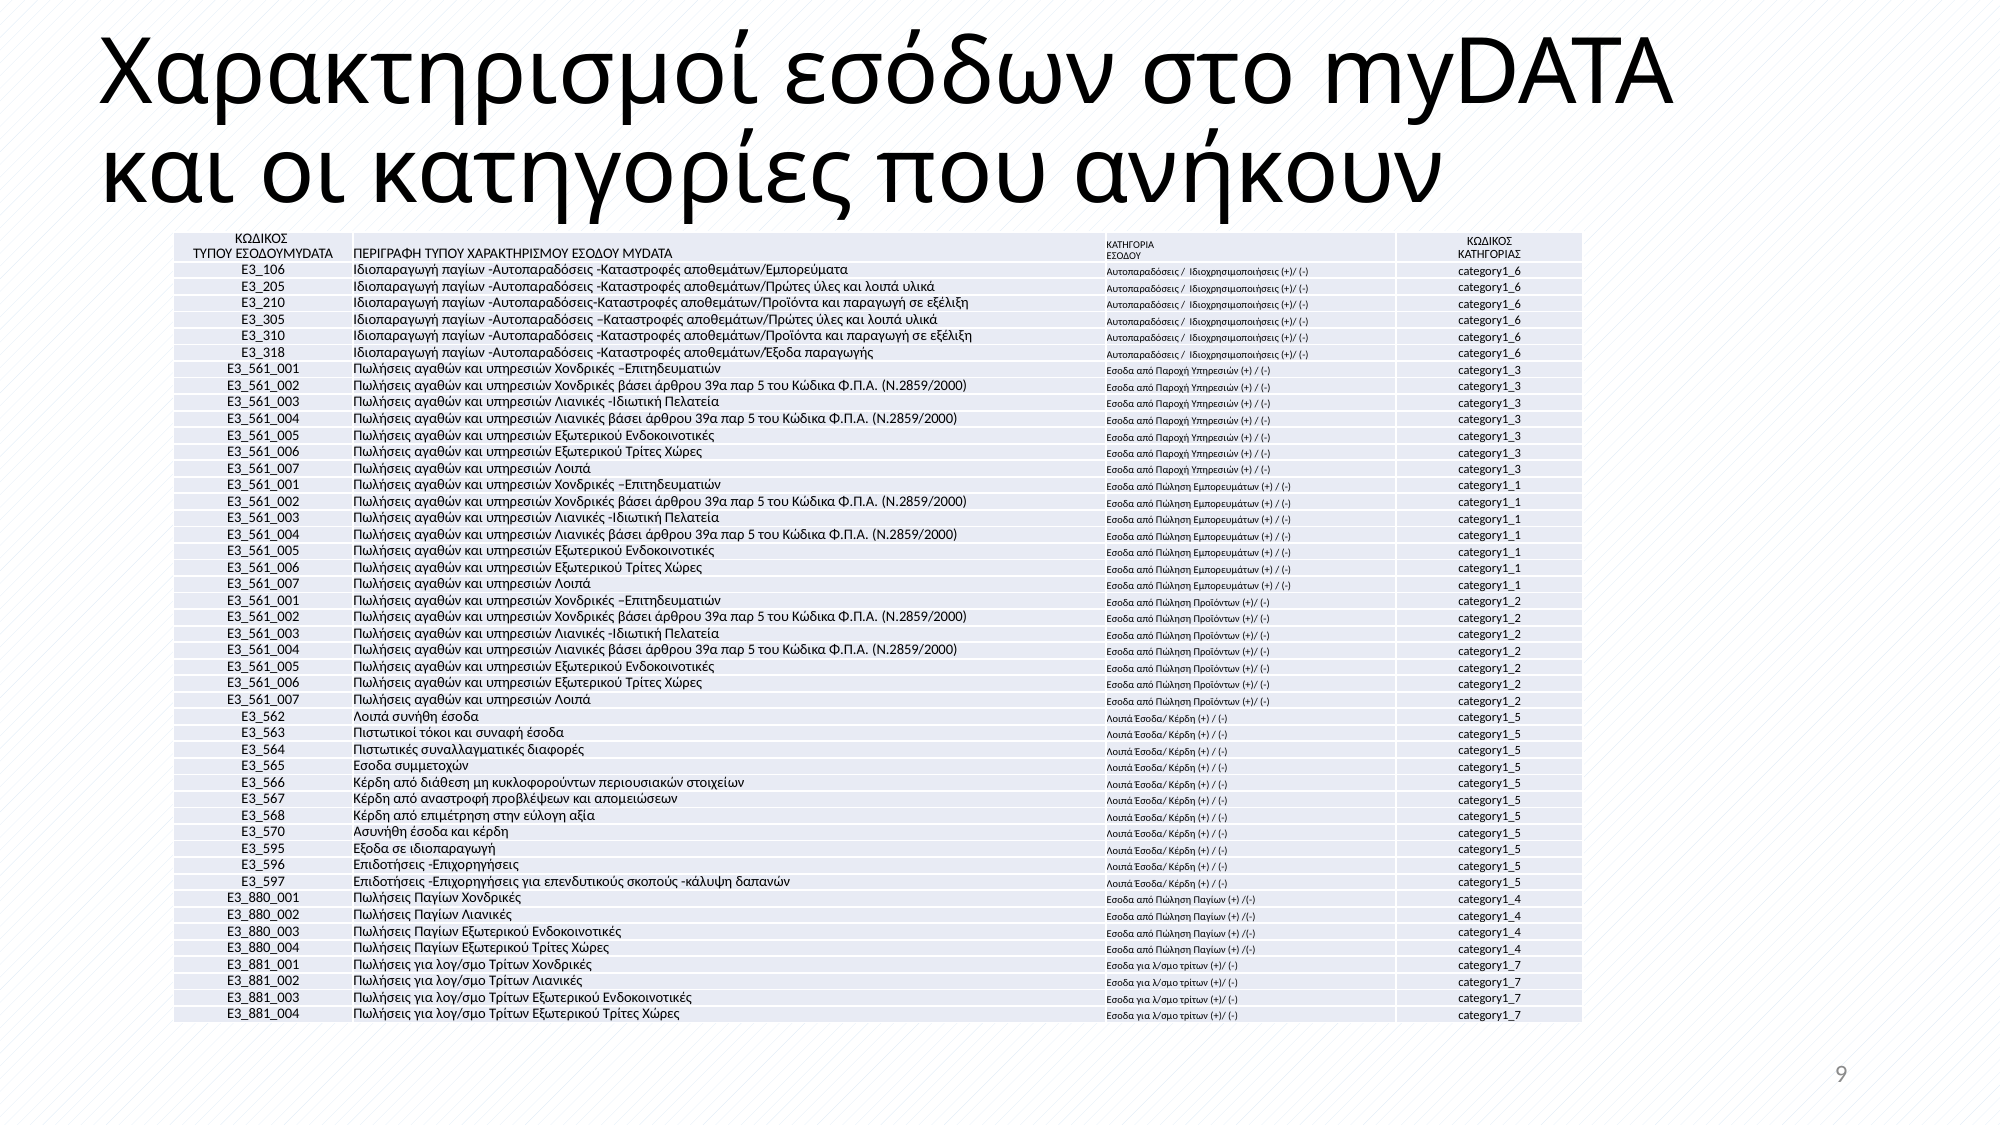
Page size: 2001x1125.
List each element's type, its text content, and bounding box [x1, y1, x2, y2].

table_cell E3_881_003 [174, 990, 352, 1005]
table_cell Πωλήσεις για λογ/σμο Τρίτων Εξωτερικού Τρίτες Χώρες [354, 1007, 1105, 1022]
table_cell category1_5 [1397, 875, 1582, 889]
table_cell Έσοδα από Πώληση Παγίων (+) /(-) [1107, 891, 1395, 906]
table_cell Πωλήσεις αγαθών και υπηρεσιών Λιανικές -Ιδιωτική Πελατεία [354, 511, 1105, 526]
table_cell category1_5 [1397, 759, 1582, 774]
table_cell category1_1 [1397, 511, 1582, 526]
table_cell Πωλήσεις αγαθών και υπηρεσιών Εξωτερικού Τρίτες Χώρες [354, 445, 1105, 459]
table_cell Έσοδα για λ/σμο τρίτων (+)/ (-) [1107, 990, 1395, 1005]
table_cell E3_561_007 [174, 461, 352, 476]
table_cell Έσοδα από Πώληση Εμπορευμάτων (+) / (-) [1107, 560, 1395, 575]
table_cell category1_2 [1397, 643, 1582, 658]
table_cell E3_567 [174, 792, 352, 807]
table_cell Πωλήσεις για λογ/σμο Τρίτων Εξωτερικού Ενδοκοινοτικές [354, 990, 1105, 1005]
table_cell Έσοδα από Πώληση Εμπορευμάτων (+) / (-) [1107, 577, 1395, 592]
table_cell Πωλήσεις Παγίων Εξωτερικού Ενδοκοινοτικές [354, 924, 1105, 939]
table_cell E3_565 [174, 759, 352, 774]
table_cell category1_6 [1397, 329, 1582, 344]
table_cell E3_561_006 [174, 445, 352, 459]
table_cell Λοιπά Έσοδα/ Κέρδη (+) / (-) [1107, 808, 1395, 823]
table_cell E3_563 [174, 726, 352, 740]
table_cell Πωλήσεις για λογ/σμο Τρίτων Λιανικές [354, 974, 1105, 989]
table_cell E3_305 [174, 312, 352, 327]
table_cell Πωλήσεις αγαθών και υπηρεσιών Λιανικές -Ιδιωτική Πελατεία [354, 627, 1105, 641]
table_cell Πωλήσεις αγαθών και υπηρεσιών Χονδρικές βάσει άρθρου 39α παρ 5 του Κώδικα Φ.Π.Α. (Ν.2859/2000) [354, 378, 1105, 393]
table_cell Πιστωτικοί τόκοι και συναφή έσοδα [354, 726, 1105, 740]
table_cell category1_3 [1397, 362, 1582, 377]
table_cell category1_3 [1397, 445, 1582, 459]
table_cell category1_5 [1397, 792, 1582, 807]
table_cell E3_561_005 [174, 428, 352, 443]
table_cell E3_561_005 [174, 660, 352, 674]
table_cell Επιδοτήσεις -Επιχορηγήσεις για επενδυτικούς σκοπούς -κάλυψη δαπανών [354, 875, 1105, 889]
table_cell E3_561_003 [174, 395, 352, 410]
table_cell category1_4 [1397, 941, 1582, 955]
table_cell Κέρδη από αναστροφή προβλέψεων και απομειώσεων [354, 792, 1105, 807]
table_cell E3_210 [174, 296, 352, 311]
table_cell category1_5 [1397, 775, 1582, 790]
table_cell Επιδοτήσεις -Επιχορηγήσεις [354, 858, 1105, 873]
table_cell Έσοδα για λ/σμο τρίτων (+)/ (-) [1107, 957, 1395, 972]
table_cell Έσοδα για λ/σμο τρίτων (+)/ (-) [1107, 974, 1395, 989]
table_cell Έσοδα από Παροχή Υπηρεσιών (+) / (-) [1107, 412, 1395, 426]
table_cell Έσοδα από Παροχή Υπηρεσιών (+) / (-) [1107, 362, 1395, 377]
table_cell Πωλήσεις αγαθών και υπηρεσιών Εξωτερικού Τρίτες Χώρες [354, 676, 1105, 691]
table_cell category1_5 [1397, 709, 1582, 724]
table_cell E3_881_004 [174, 1007, 352, 1022]
table_header ΚΩΔΙΚΟΣ ΤΥΠΟΥ ΕΣΟΔΟΥMYDATA [174, 233, 352, 261]
table_cell Έσοδα από Πώληση Προϊόντων (+)/ (-) [1107, 693, 1395, 707]
table_cell Πωλήσεις αγαθών και υπηρεσιών Λοιπά [354, 461, 1105, 476]
table_cell Πωλήσεις αγαθών και υπηρεσιών Εξωτερικού Ενδοκοινοτικές [354, 660, 1105, 674]
table_cell E3_561_001 [174, 593, 352, 608]
table_cell category1_3 [1397, 428, 1582, 443]
table_cell Έσοδα από Πώληση Εμπορευμάτων (+) / (-) [1107, 527, 1395, 542]
table_cell Πωλήσεις αγαθών και υπηρεσιών Χονδρικές –Επιτηδευματιών [354, 478, 1105, 492]
table_cell E3_881_002 [174, 974, 352, 989]
table_header ΚΑΤΗΓΟΡΙΑ ΕΣΟΔΟΥ [1107, 233, 1395, 261]
table_cell Ιδιοπαραγωγή παγίων -Αυτοπαραδόσεις -Καταστροφές αποθεμάτων/Πρώτες ύλες και λοιπά υλικά [354, 279, 1105, 294]
table_cell Πωλήσεις Παγίων Λιανικές [354, 908, 1105, 922]
table_cell Έσοδα από Πώληση Παγίων (+) /(-) [1107, 908, 1395, 922]
table_cell Έσοδα από Παροχή Υπηρεσιών (+) / (-) [1107, 428, 1395, 443]
table_cell Ιδιοπαραγωγή παγίων -Αυτοπαραδόσεις -Καταστροφές αποθεμάτων/Έξοδα παραγωγής [354, 345, 1105, 360]
table_cell Λοιπά Έσοδα/ Κέρδη (+) / (-) [1107, 875, 1395, 889]
table_cell Έσοδα από Πώληση Εμπορευμάτων (+) / (-) [1107, 478, 1395, 492]
table_cell Λοιπά Έσοδα/ Κέρδη (+) / (-) [1107, 841, 1395, 856]
table_cell E3_205 [174, 279, 352, 294]
table_cell Έσοδα από Πώληση Προϊόντων (+)/ (-) [1107, 676, 1395, 691]
table_cell category1_6 [1397, 345, 1582, 360]
table_cell category1_7 [1397, 990, 1582, 1005]
table_cell category1_3 [1397, 412, 1582, 426]
table_cell Έσοδα από Παροχή Υπηρεσιών (+) / (-) [1107, 395, 1395, 410]
table_cell Έσοδα από Παροχή Υπηρεσιών (+) / (-) [1107, 378, 1395, 393]
table_cell Κέρδη από επιμέτρηση στην εύλογη αξία [354, 808, 1105, 823]
table_cell category1_1 [1397, 560, 1582, 575]
table_cell Πωλήσεις Παγίων Εξωτερικού Τρίτες Χώρες [354, 941, 1105, 955]
table_cell Πωλήσεις αγαθών και υπηρεσιών Λιανικές -Ιδιωτική Πελατεία [354, 395, 1105, 410]
table_cell Λοιπά Έσοδα/ Κέρδη (+) / (-) [1107, 792, 1395, 807]
table_cell E3_881_001 [174, 957, 352, 972]
table_cell Αυτοπαραδόσεις / Ιδιοχρησιμοποιήσεις (+)/ (-) [1107, 345, 1395, 360]
table_cell Ιδιοπαραγωγή παγίων -Αυτοπαραδόσεις -Καταστροφές αποθεμάτων/Προϊόντα και παραγωγή σε εξέλιξη [354, 329, 1105, 344]
table_cell category1_5 [1397, 825, 1582, 840]
table_cell E3_106 [174, 263, 352, 277]
table_cell E3_595 [174, 841, 352, 856]
table_cell Πωλήσεις Παγίων Χονδρικές [354, 891, 1105, 906]
table_cell E3_561_005 [174, 544, 352, 559]
table_cell Λοιπά Έσοδα/ Κέρδη (+) / (-) [1107, 742, 1395, 757]
table_cell Αυτοπαραδόσεις / Ιδιοχρησιμοποιήσεις (+)/ (-) [1107, 279, 1395, 294]
table_cell Λοιπά Έσοδα/ Κέρδη (+) / (-) [1107, 858, 1395, 873]
table_cell E3_561_006 [174, 560, 352, 575]
table_cell category1_5 [1397, 841, 1582, 856]
table_cell category1_7 [1397, 974, 1582, 989]
table_cell Ιδιοπαραγωγή παγίων -Αυτοπαραδόσεις -Καταστροφές αποθεμάτων/Εμπορεύματα [354, 263, 1105, 277]
table_cell E3_880_001 [174, 891, 352, 906]
table_header ΚΩΔΙΚΟΣ ΚΑΤΗΓΟΡΙΑΣ [1397, 233, 1582, 261]
slide_number 9 [1412, 1042, 1863, 1103]
table_cell Λοιπά Έσοδα/ Κέρδη (+) / (-) [1107, 709, 1395, 724]
table_cell E3_561_007 [174, 693, 352, 707]
table_cell category1_2 [1397, 627, 1582, 641]
table_cell Πωλήσεις αγαθών και υπηρεσιών Χονδρικές –Επιτηδευματιών [354, 593, 1105, 608]
table_cell category1_1 [1397, 577, 1582, 592]
table_cell Πωλήσεις αγαθών και υπηρεσιών Εξωτερικού Τρίτες Χώρες [354, 560, 1105, 575]
table_cell category1_2 [1397, 593, 1582, 608]
table_cell E3_564 [174, 742, 352, 757]
table_cell Κέρδη από διάθεση μη κυκλοφορούντων περιουσιακών στοιχείων [354, 775, 1105, 790]
table_cell category1_1 [1397, 478, 1582, 492]
table_cell E3_561_007 [174, 577, 352, 592]
table_cell E3_561_002 [174, 378, 352, 393]
table_cell category1_6 [1397, 263, 1582, 277]
table_cell Πωλήσεις αγαθών και υπηρεσιών Λοιπά [354, 693, 1105, 707]
table_cell Έσοδα από Πώληση Προϊόντων (+)/ (-) [1107, 593, 1395, 608]
table_cell E3_318 [174, 345, 352, 360]
table_cell E3_568 [174, 808, 352, 823]
table_cell Αυτοπαραδόσεις / Ιδιοχρησιμοποιήσεις (+)/ (-) [1107, 329, 1395, 344]
table_cell Πωλήσεις αγαθών και υπηρεσιών Λιανικές βάσει άρθρου 39α παρ 5 του Κώδικα Φ.Π.Α. (Ν.2859/2000) [354, 412, 1105, 426]
table_cell Έσοδα από Παροχή Υπηρεσιών (+) / (-) [1107, 461, 1395, 476]
table_cell Αυτοπαραδόσεις / Ιδιοχρησιμοποιήσεις (+)/ (-) [1107, 296, 1395, 311]
table_cell E3_570 [174, 825, 352, 840]
table_cell Πωλήσεις αγαθών και υπηρεσιών Χονδρικές βάσει άρθρου 39α παρ 5 του Κώδικα Φ.Π.Α. (Ν.2859/2000) [354, 494, 1105, 509]
table_cell E3_566 [174, 775, 352, 790]
table_cell Έσοδα από Πώληση Προϊόντων (+)/ (-) [1107, 610, 1395, 625]
table_cell category1_5 [1397, 726, 1582, 740]
table_cell E3_561_004 [174, 643, 352, 658]
table_cell Έσοδα από Πώληση Εμπορευμάτων (+) / (-) [1107, 511, 1395, 526]
table_cell category1_3 [1397, 378, 1582, 393]
table_cell Αυτοπαραδόσεις / Ιδιοχρησιμοποιήσεις (+)/ (-) [1107, 312, 1395, 327]
table_cell Έσοδα για λ/σμο τρίτων (+)/ (-) [1107, 1007, 1395, 1022]
table_cell category1_4 [1397, 891, 1582, 906]
table_cell category1_5 [1397, 858, 1582, 873]
table_cell category1_2 [1397, 693, 1582, 707]
table_cell category1_3 [1397, 395, 1582, 410]
table_cell category1_2 [1397, 610, 1582, 625]
table_cell Πωλήσεις αγαθών και υπηρεσιών Λιανικές βάσει άρθρου 39α παρ 5 του Κώδικα Φ.Π.Α. (Ν.2859/2000) [354, 643, 1105, 658]
table_cell Λοιπά Έσοδα/ Κέρδη (+) / (-) [1107, 759, 1395, 774]
table_cell Έσοδα από Πώληση Προϊόντων (+)/ (-) [1107, 643, 1395, 658]
table_cell E3_561_001 [174, 362, 352, 377]
table_cell E3_880_003 [174, 924, 352, 939]
table_cell E3_596 [174, 858, 352, 873]
table_cell E3_561_002 [174, 494, 352, 509]
table_cell Πωλήσεις για λογ/σμο Τρίτων Χονδρικές [354, 957, 1105, 972]
table_cell Έσοδα από Πώληση Προϊόντων (+)/ (-) [1107, 627, 1395, 641]
table_cell category1_1 [1397, 527, 1582, 542]
table_cell E3_880_004 [174, 941, 352, 955]
table_cell category1_2 [1397, 660, 1582, 674]
table_cell category1_6 [1397, 312, 1582, 327]
table_cell category1_6 [1397, 296, 1582, 311]
table_cell Έσοδα συμμετοχών [354, 759, 1105, 774]
table_cell Έσοδα από Παροχή Υπηρεσιών (+) / (-) [1107, 445, 1395, 459]
table_cell Αυτοπαραδόσεις / Ιδιοχρησιμοποιήσεις (+)/ (-) [1107, 263, 1395, 277]
table_cell E3_597 [174, 875, 352, 889]
table_cell E3_561_003 [174, 511, 352, 526]
table_cell Πωλήσεις αγαθών και υπηρεσιών Χονδρικές βάσει άρθρου 39α παρ 5 του Κώδικα Φ.Π.Α. (Ν.2859/2000) [354, 610, 1105, 625]
table_cell Πωλήσεις αγαθών και υπηρεσιών Χονδρικές –Επιτηδευματιών [354, 362, 1105, 377]
table_cell Έσοδα από Πώληση Εμπορευμάτων (+) / (-) [1107, 544, 1395, 559]
table_cell Πωλήσεις αγαθών και υπηρεσιών Εξωτερικού Ενδοκοινοτικές [354, 544, 1105, 559]
table_cell Έσοδα από Πώληση Εμπορευμάτων (+) / (-) [1107, 494, 1395, 509]
table_cell Πωλήσεις αγαθών και υπηρεσιών Λοιπά [354, 577, 1105, 592]
table_cell Έξοδα σε ιδιοπαραγωγή [354, 841, 1105, 856]
table_cell Ιδιοπαραγωγή παγίων -Αυτοπαραδόσεις –Καταστροφές αποθεμάτων/Πρώτες ύλες και λοιπά υλικά [354, 312, 1105, 327]
table_cell E3_561_004 [174, 527, 352, 542]
table_cell E3_561_002 [174, 610, 352, 625]
table_cell E3_561_001 [174, 478, 352, 492]
table_header ΠΕΡΙΓΡΑΦΗ ΤΥΠΟΥ ΧΑΡΑΚΤΗΡΙΣΜΟΥ ΕΣΟΔΟΥ MYDATA [354, 233, 1105, 261]
table_cell category1_3 [1397, 461, 1582, 476]
table_cell Έσοδα από Πώληση Παγίων (+) /(-) [1107, 941, 1395, 955]
table_cell category1_4 [1397, 908, 1582, 922]
table_cell E3_562 [174, 709, 352, 724]
table_cell Πωλήσεις αγαθών και υπηρεσιών Εξωτερικού Ενδοκοινοτικές [354, 428, 1105, 443]
table_cell Πωλήσεις αγαθών και υπηρεσιών Λιανικές βάσει άρθρου 39α παρ 5 του Κώδικα Φ.Π.Α. (Ν.2859/2000) [354, 527, 1105, 542]
table_cell category1_5 [1397, 808, 1582, 823]
table_cell category1_5 [1397, 742, 1582, 757]
table_cell Λοιπά Έσοδα/ Κέρδη (+) / (-) [1107, 775, 1395, 790]
table_cell E3_561_003 [174, 627, 352, 641]
table_cell category1_7 [1397, 957, 1582, 972]
table_cell Λοιπά συνήθη έσοδα [354, 709, 1105, 724]
table_cell Έσοδα από Πώληση Παγίων (+) /(-) [1107, 924, 1395, 939]
table_cell Πιστωτικές συναλλαγματικές διαφορές [354, 742, 1105, 757]
table_cell category1_6 [1397, 279, 1582, 294]
table_cell category1_7 [1397, 1007, 1582, 1022]
table_cell E3_880_002 [174, 908, 352, 922]
table_cell category1_2 [1397, 676, 1582, 691]
table_cell category1_1 [1397, 544, 1582, 559]
table_cell Ιδιοπαραγωγή παγίων -Αυτοπαραδόσεις-Καταστροφές αποθεμάτων/Προϊόντα και παραγωγή σε εξέλιξη [354, 296, 1105, 311]
table_cell category1_1 [1397, 494, 1582, 509]
table_cell E3_561_006 [174, 676, 352, 691]
table_cell E3_310 [174, 329, 352, 344]
table_cell Λοιπά Έσοδα/ Κέρδη (+) / (-) [1107, 825, 1395, 840]
table_cell category1_4 [1397, 924, 1582, 939]
table_cell Έσοδα από Πώληση Προϊόντων (+)/ (-) [1107, 660, 1395, 674]
table_cell Λοιπά Έσοδα/ Κέρδη (+) / (-) [1107, 726, 1395, 740]
table_cell E3_561_004 [174, 412, 352, 426]
title Χαρακτηρισμοί εσόδων στο myDATA και οι κατηγορίες που ανήκουν [85, 14, 1811, 232]
table_cell Ασυνήθη έσοδα και κέρδη [354, 825, 1105, 840]
